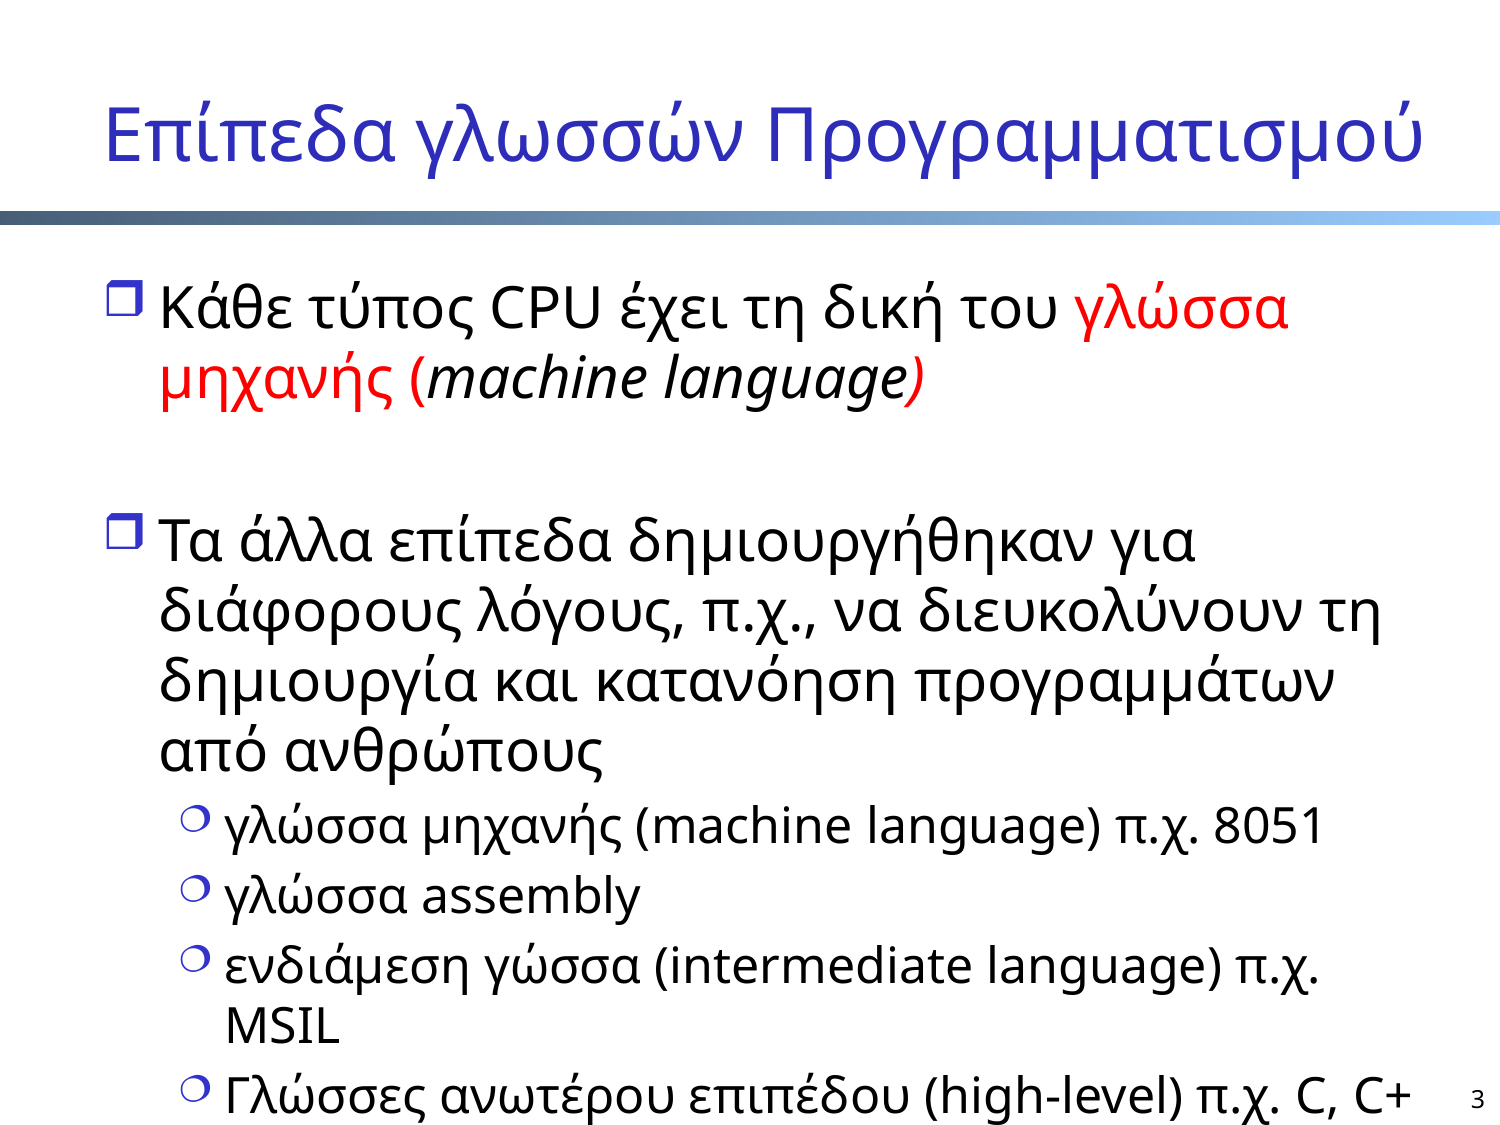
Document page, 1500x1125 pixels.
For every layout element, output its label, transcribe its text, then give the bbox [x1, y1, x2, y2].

text_box Κάθε τύπος CPU έχει τη δική του γλώσσα μηχανής (machine language) Τα άλλα επίπεδα δημιουργήθηκαν για διάφορους λόγους, π.χ., να διευκολύνουν τη δημιουργία και κατανόηση προγραμμάτων από ανθρώπους γλώσσα μηχανής (machine language) π.χ. 8051 γλώσσα assembly ενδιάμεση γώσσα (intermediate language) π.χ. MSIL Γλώσσες ανωτέρου επιπέδου (high-level) π.χ. C, C++, Java, C# [87, 262, 1450, 1068]
slide_number 3 [1150, 1049, 1500, 1125]
text_box Επίπεδα γλωσσών Προγραμματισμού [87, 75, 1463, 188]
